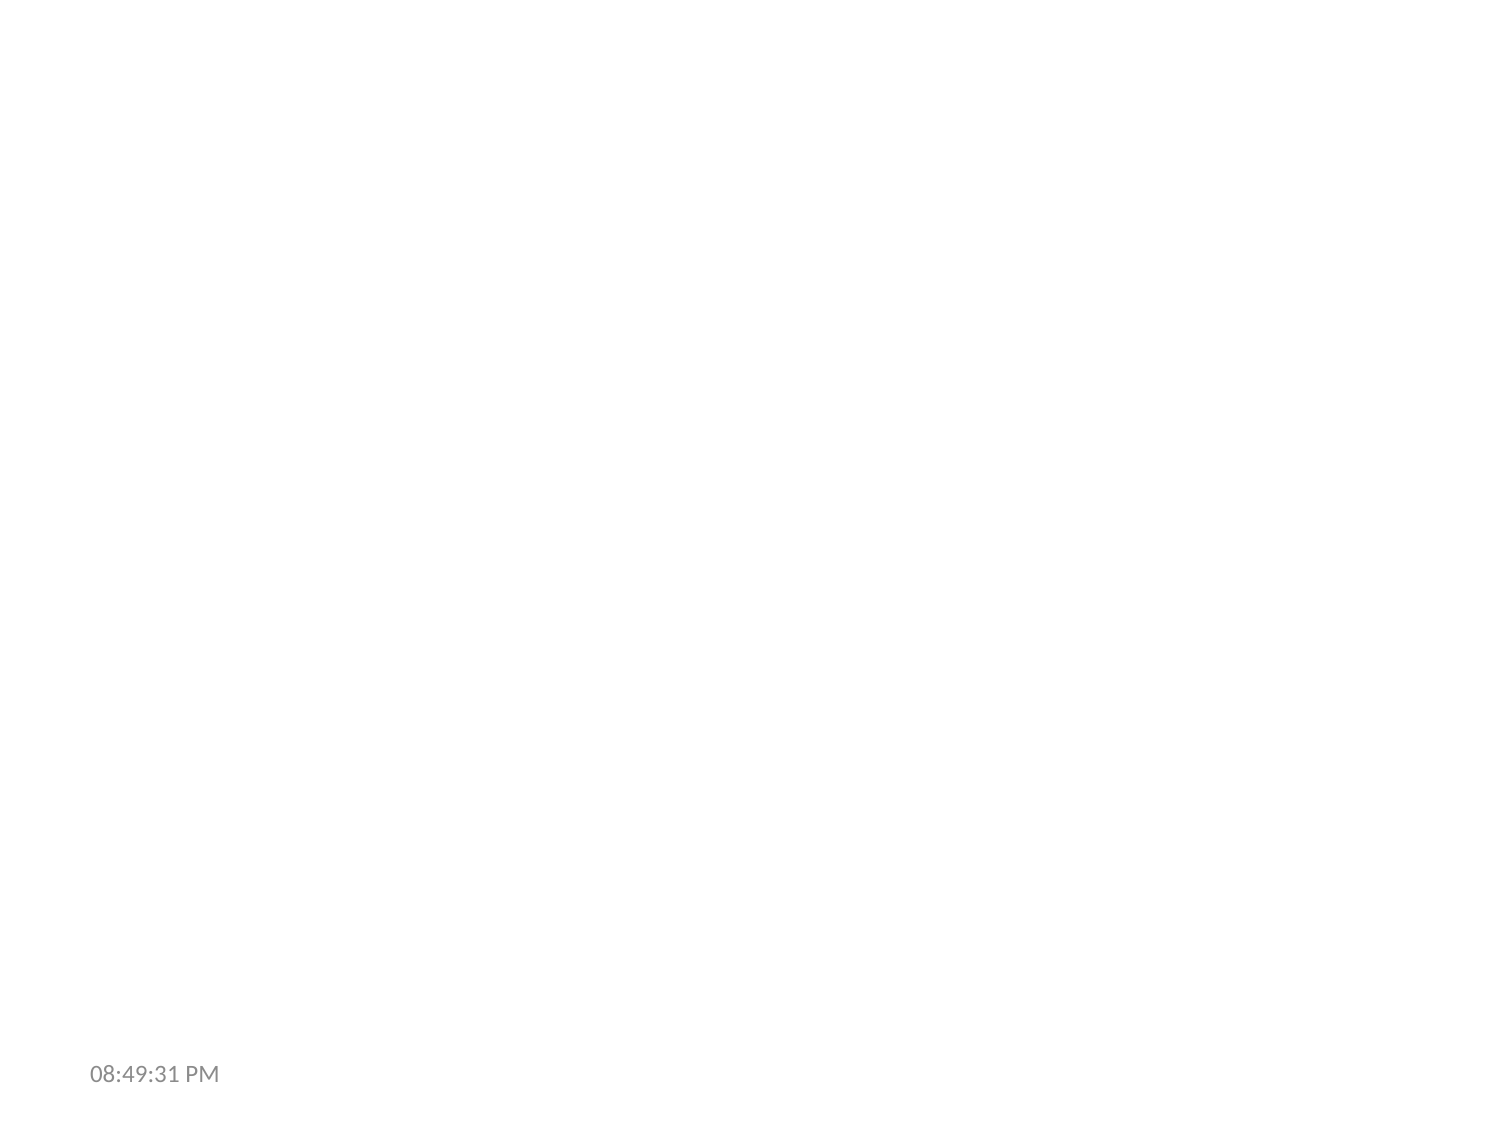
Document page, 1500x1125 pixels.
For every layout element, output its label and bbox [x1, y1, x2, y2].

slide_number [75, 1042, 425, 1103]
